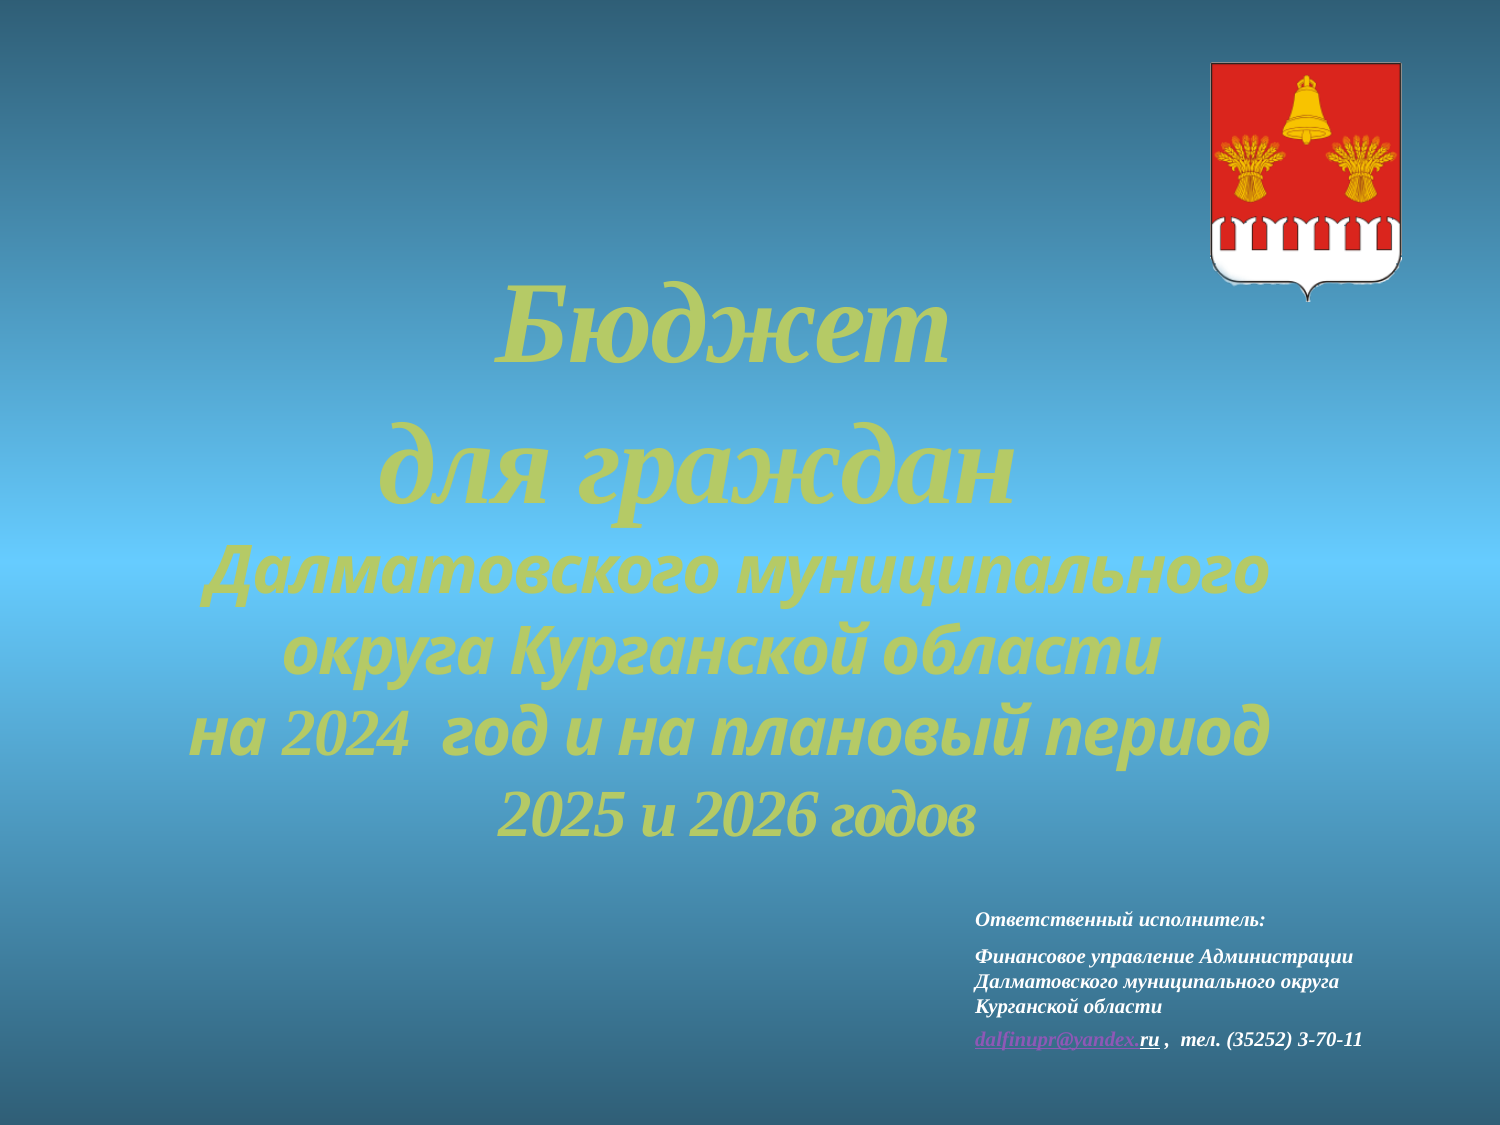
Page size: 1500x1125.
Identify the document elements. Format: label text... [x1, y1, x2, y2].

title Бюджет для граждан Далматовского муниципального округа Курганской области на 2024 год и на плановый период 2025 и 2026 годов [88, 80, 1388, 938]
picture [1210, 62, 1402, 302]
subtitle Ответственный исполнитель: Финансовое управление Администрации Далматовского муниципального округа Курганской области dalfinupr@yandex.ru , тел. (35252) 3-70-11 [960, 897, 1436, 1087]
